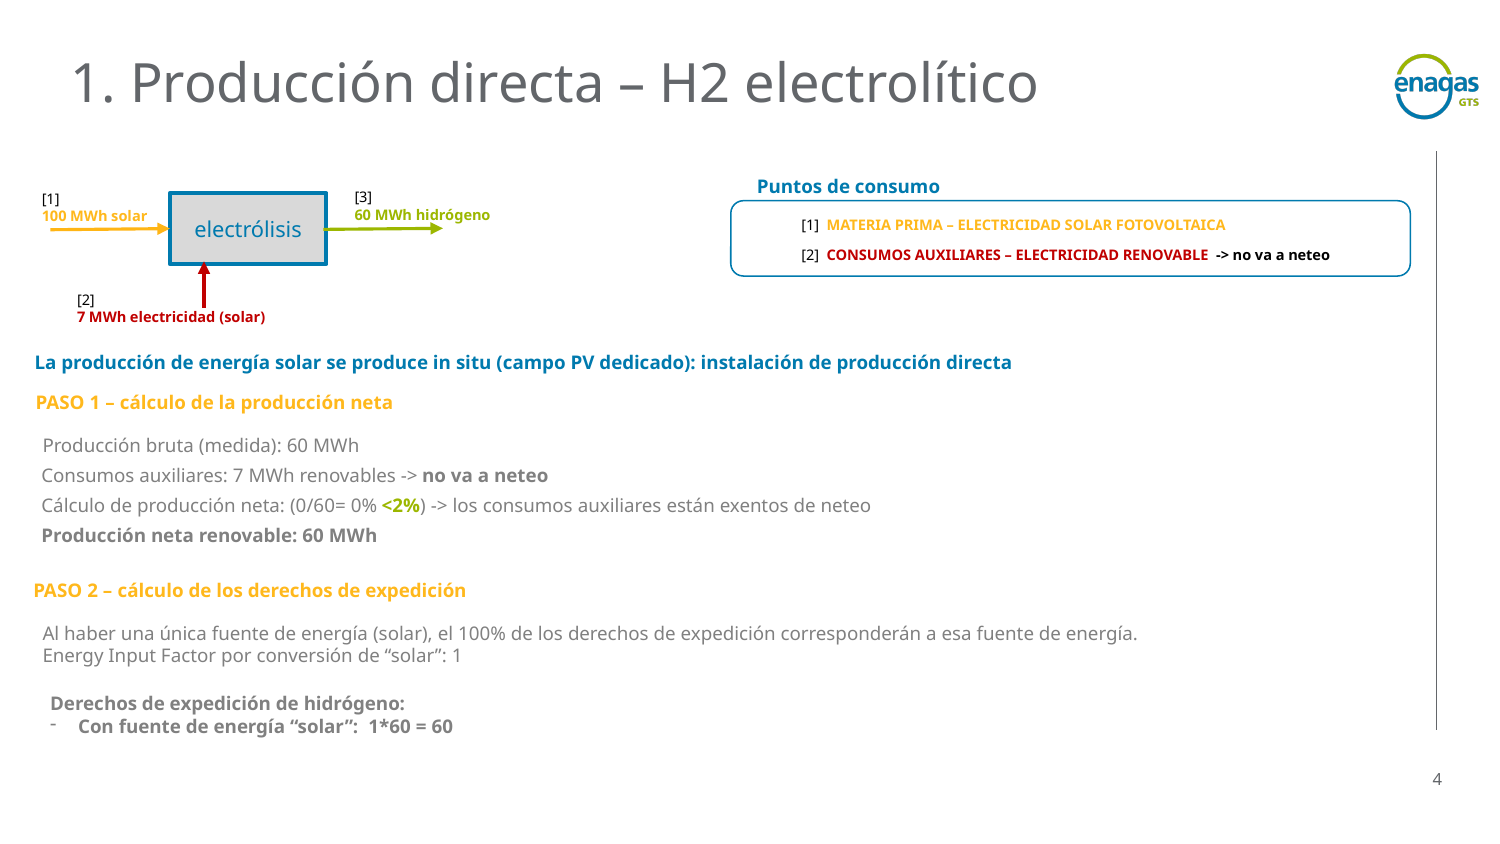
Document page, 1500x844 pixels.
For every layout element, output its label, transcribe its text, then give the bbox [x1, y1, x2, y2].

text_box Producción neta renovable: 60 MWh [26, 524, 1365, 554]
text_box Al haber una única fuente de energía (solar), el 100% de los derechos de expedición corresponderán a esa fuente de energía. Energy Input Factor por conversión de “solar”: 1 [27, 614, 1366, 674]
text_box Producción bruta (medida): 60 MWh [27, 426, 1366, 464]
text_box PASO 2 – cálculo de los derechos de expedición [18, 571, 1357, 609]
text_box [1] 100 MWh solar [27, 182, 163, 232]
text_box PASO 1 – cálculo de la producción neta [20, 383, 1359, 421]
text_box Derechos de expedición de hidrógeno: Con fuente de energía “solar”: 1*60 = 60 [35, 684, 1374, 745]
text_box [2] 7 MWh electricidad (solar) [62, 283, 327, 333]
text_box electrólisis [168, 191, 328, 266]
text_box Puntos de consumo [742, 167, 955, 198]
text_box 4 [1398, 760, 1477, 795]
text_box La producción de energía solar se produce in situ (campo PV dedicado): instalación de producción directa [19, 342, 1358, 381]
text_box Consumos auxiliares: 7 MWh renovables -> no va a neteo [26, 456, 1365, 486]
picture [1392, 49, 1481, 124]
text_box 1. Producción directa – H2 electrolítico [70, 59, 1374, 114]
text_box [728, 198, 1413, 279]
text_box Cálculo de producción neta: (0/60= 0% <2%) -> los consumos auxiliares están exentos de neteo [26, 486, 1365, 524]
text_box [3] 60 MWh hidrógeno [339, 180, 506, 231]
